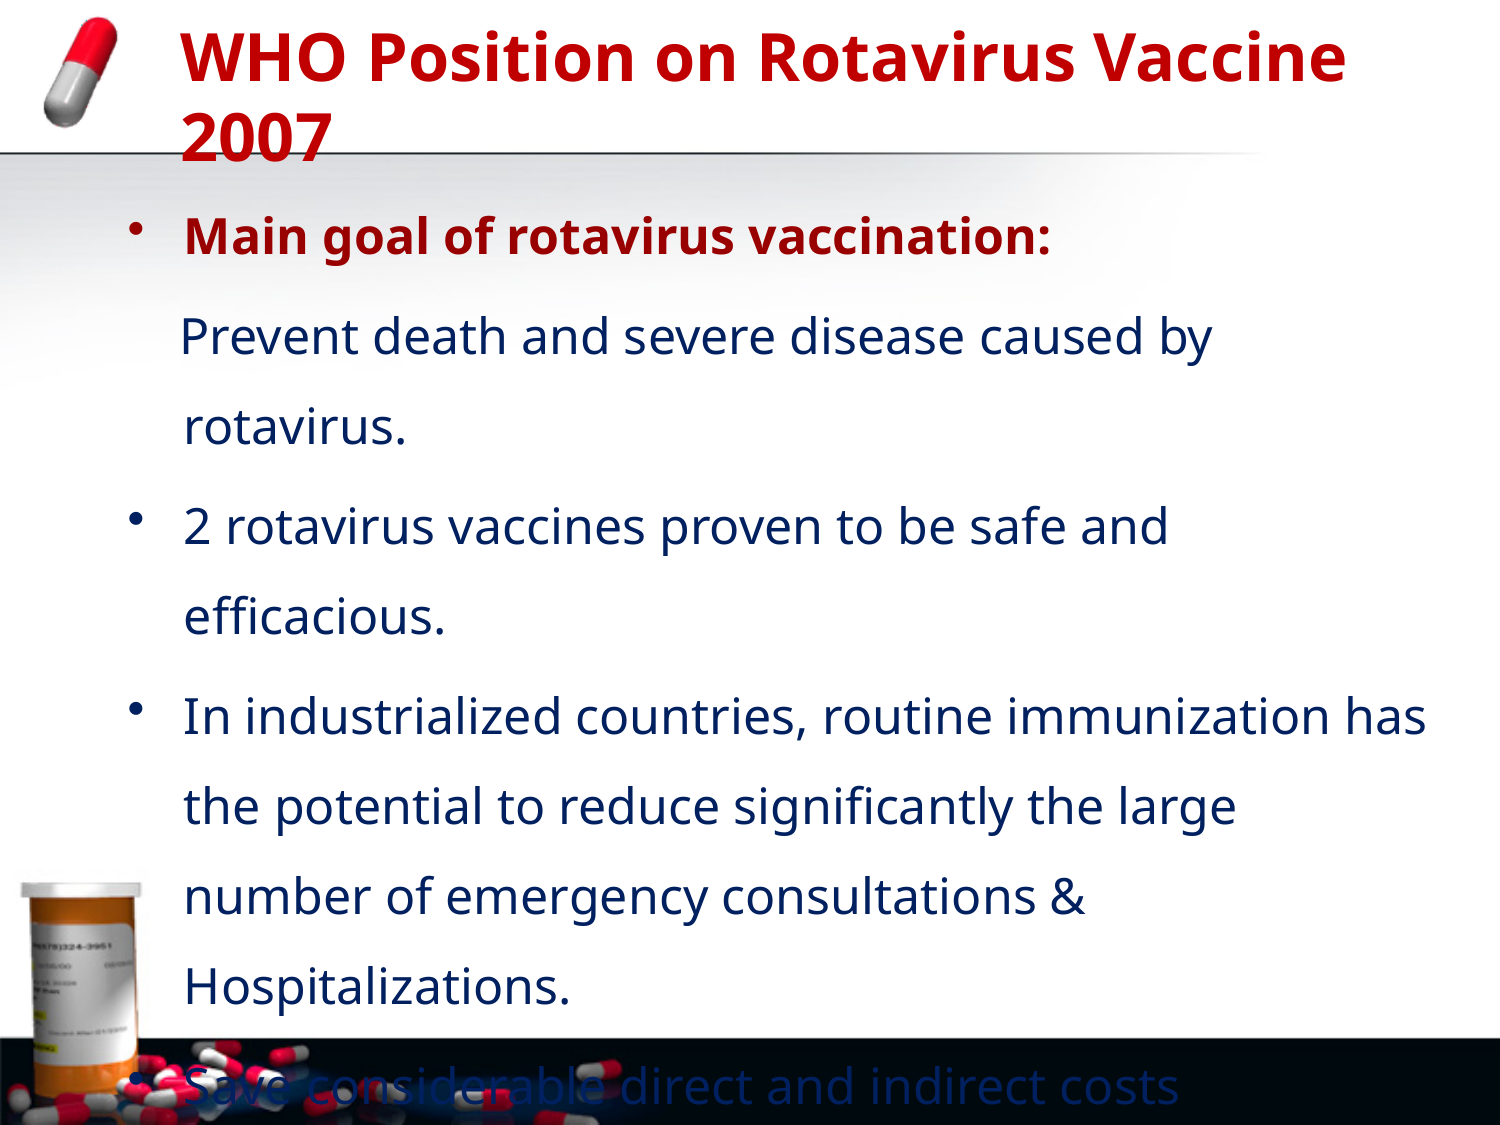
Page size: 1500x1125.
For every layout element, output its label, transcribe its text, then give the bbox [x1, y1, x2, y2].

picture [0, 0, 1500, 1125]
list Main goal of rotavirus vaccination: Prevent death and severe disease caused by rotavirus. 2 rotavirus vaccines proven to be safe and efficacious. In industrialized countries, routine immunization has the potential to reduce significantly the large number of emergency consultations & Hospitalizations. Save considerable direct and indirect costs associated with acute rotavirus disease in the youngest age groups [112, 196, 1454, 1001]
title WHO Position on Rotavirus Vaccine 2007 [165, 34, 1466, 155]
